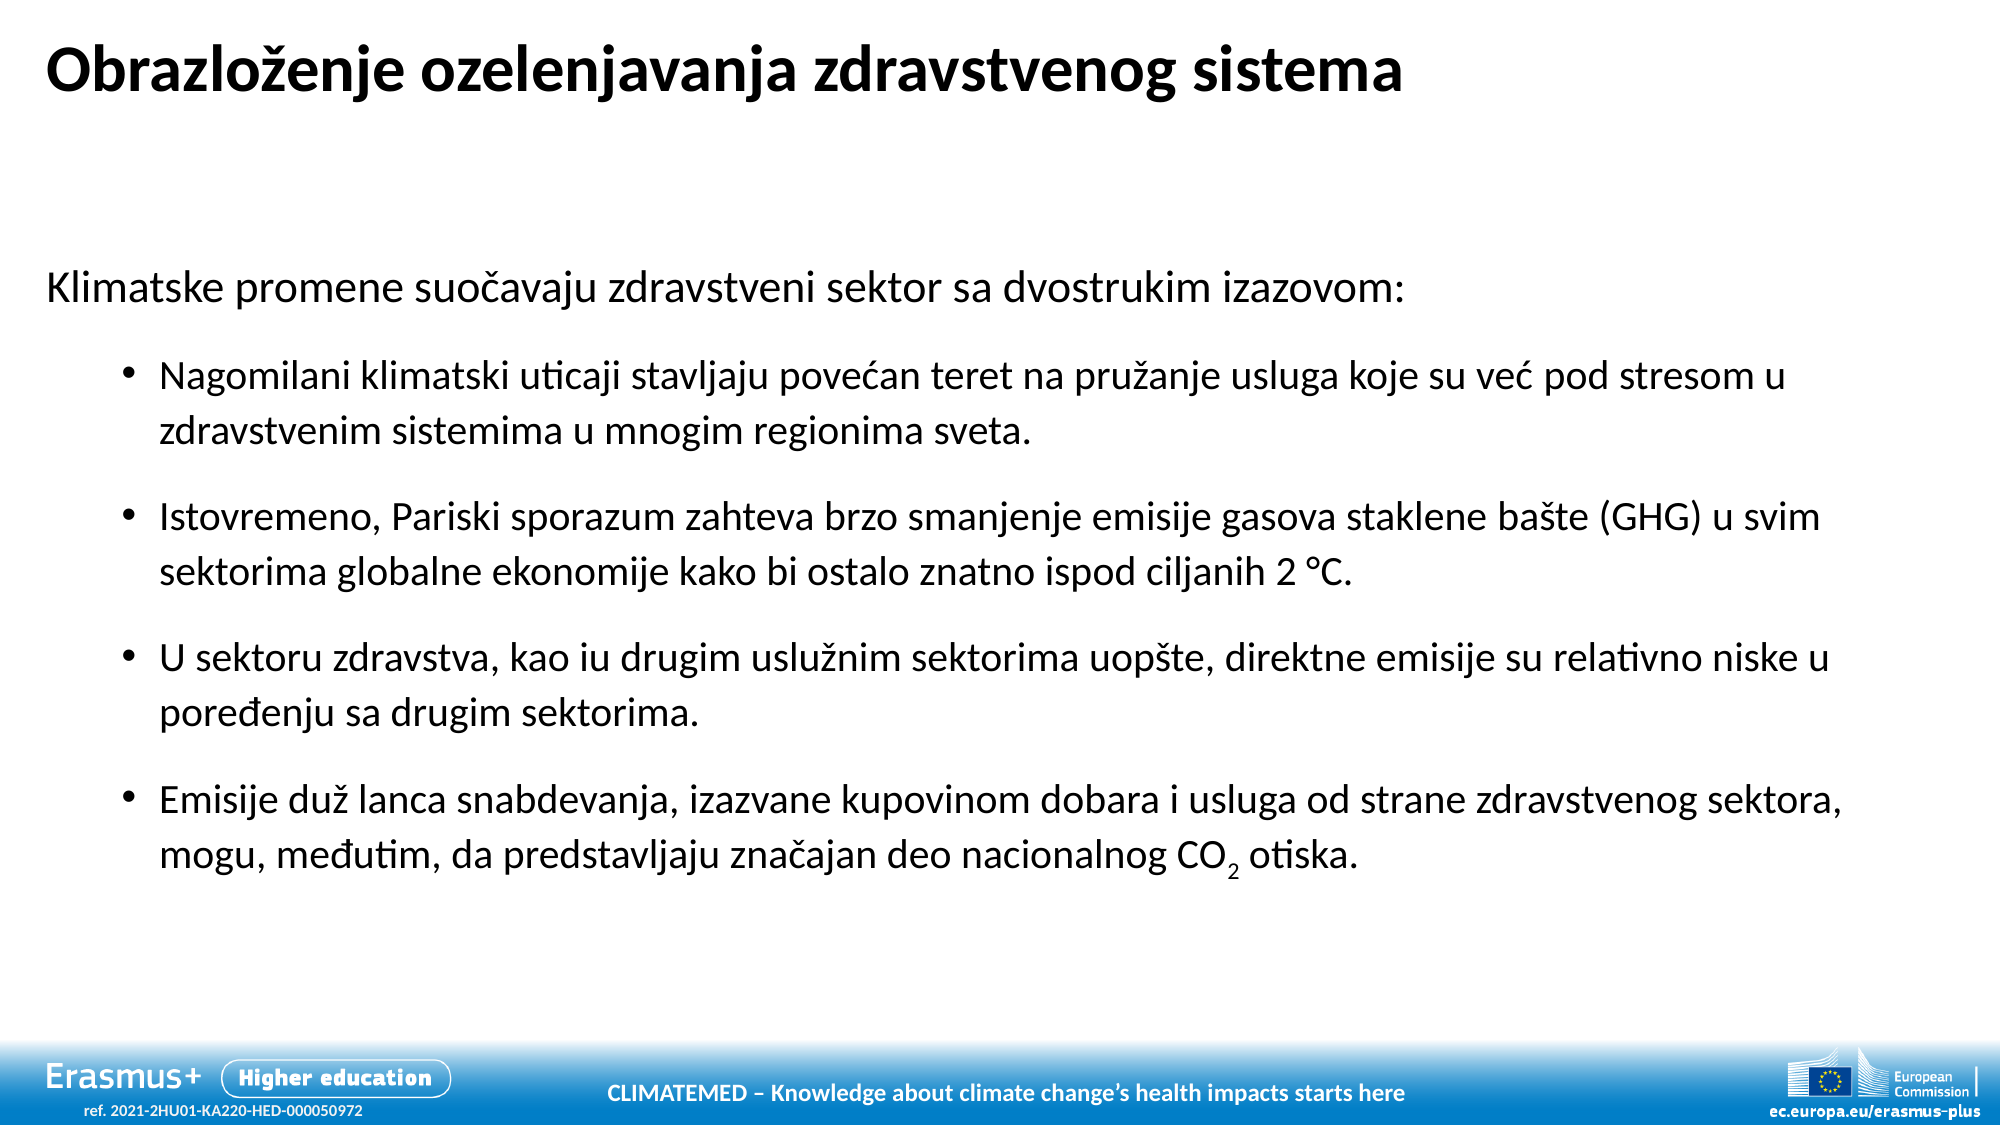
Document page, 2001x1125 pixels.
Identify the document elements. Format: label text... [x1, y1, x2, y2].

list Klimatske promene suočavaju zdravstveni sektor sa dvostrukim izazovom: Nagomilani klimatski uticaji stavljaju povećan teret na pružanje usluga koje su već pod stresom u zdravstvenim sistemima u mnogim regionima sveta. Istovremeno, Pariski sporazum zahteva brzo smanjenje emisije gasova staklene bašte (GHG) u svim sektorima globalne ekonomije kako bi ostalo znatno ispod ciljanih 2 °C. U sektoru zdravstva, kao iu drugim uslužnim sektorima uopšte, direktne emisije su relativno niske u poređenju sa drugim sektorima. Emisije duž lanca snabdevanja, izazvane kupovinom dobara i usluga od strane zdravstvenog sektora, mogu, međutim, da predstavljaju značajan deo nacionalnog CO2 otiska. [31, 243, 1895, 1035]
picture [0, 899, 2000, 1125]
title Obrazloženje ozelenjavanja zdravstvenog sistema [31, 25, 1984, 116]
